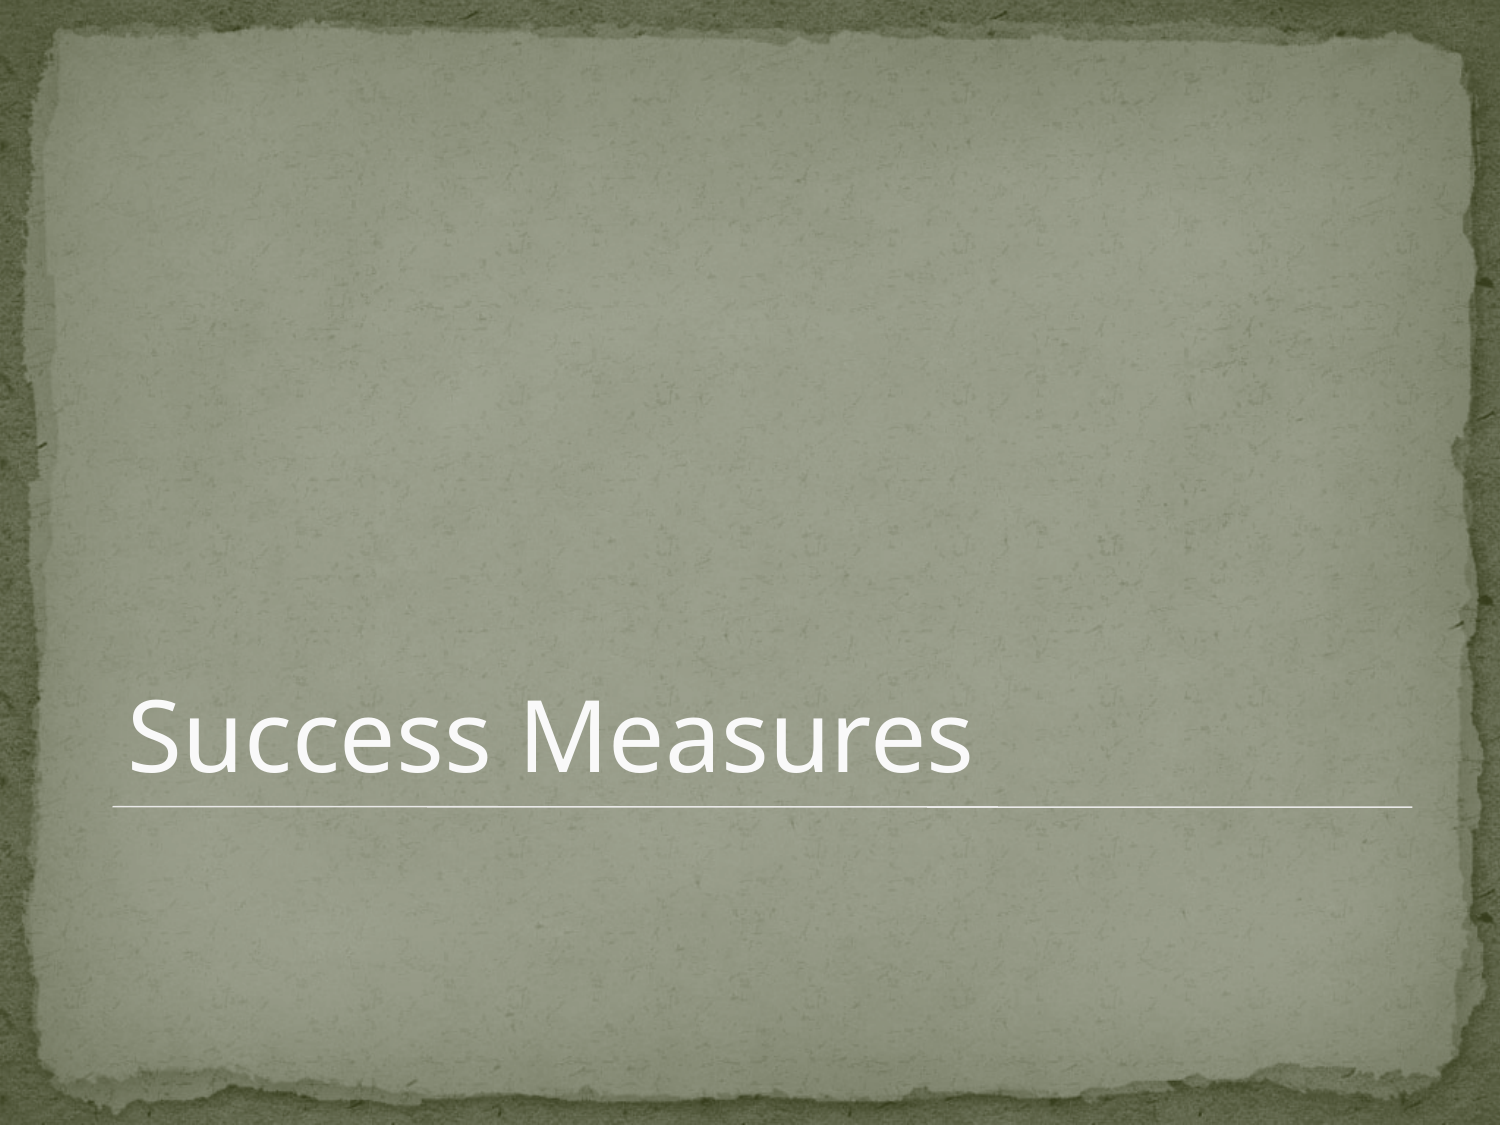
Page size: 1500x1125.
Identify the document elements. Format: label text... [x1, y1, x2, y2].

picture [0, 0, 1500, 1125]
title Success Measures [112, 575, 1413, 800]
